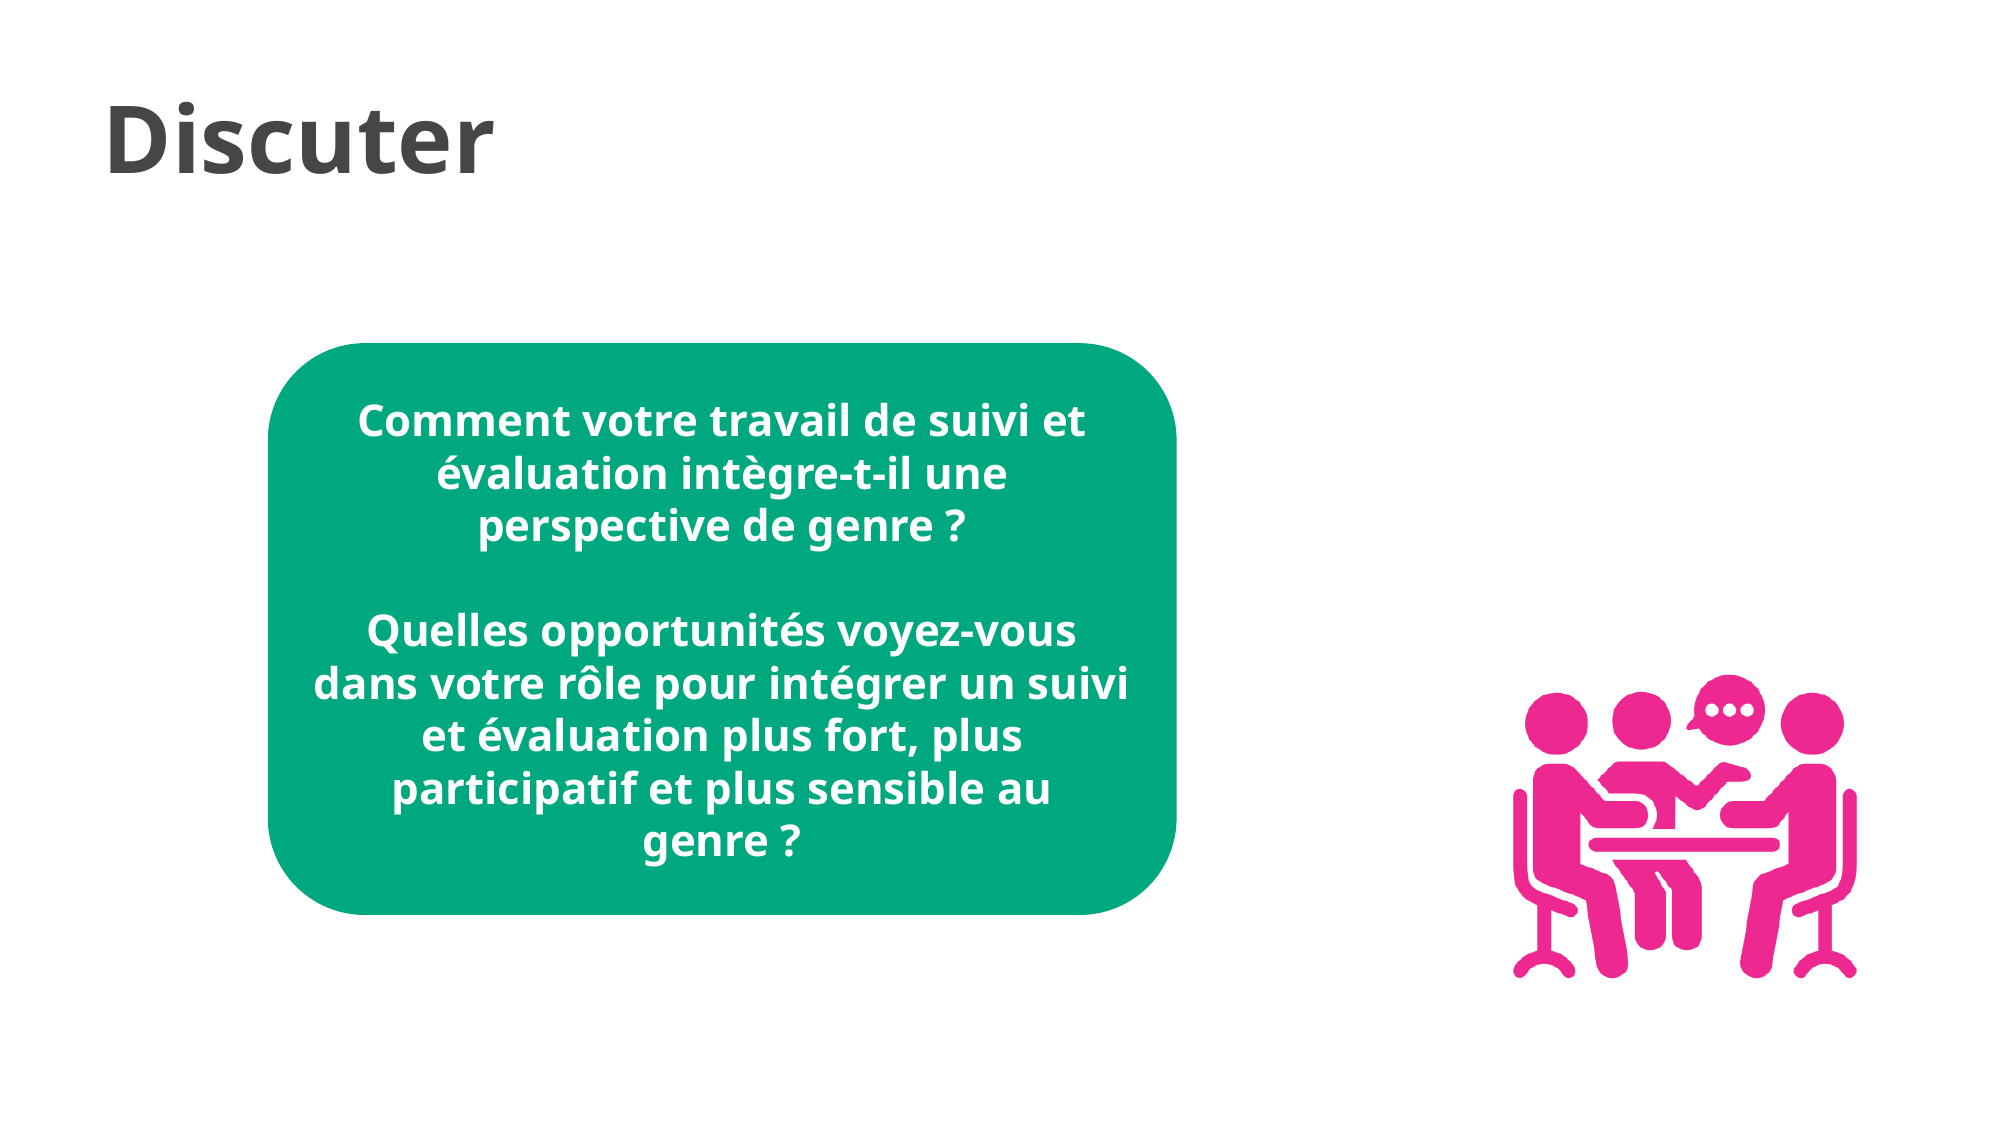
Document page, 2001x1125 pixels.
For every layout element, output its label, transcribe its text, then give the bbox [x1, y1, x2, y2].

text_box Discuter [102, 79, 1649, 193]
text_box Comment votre travail de suivi et évaluation intègre-t-il une perspective de genre ? Quelles opportunités voyez-vous dans votre rôle pour intégrer un suivi et évaluation plus fort, plus participatif et plus sensible au genre ? [270, 345, 1175, 913]
picture [1462, 621, 1898, 1028]
